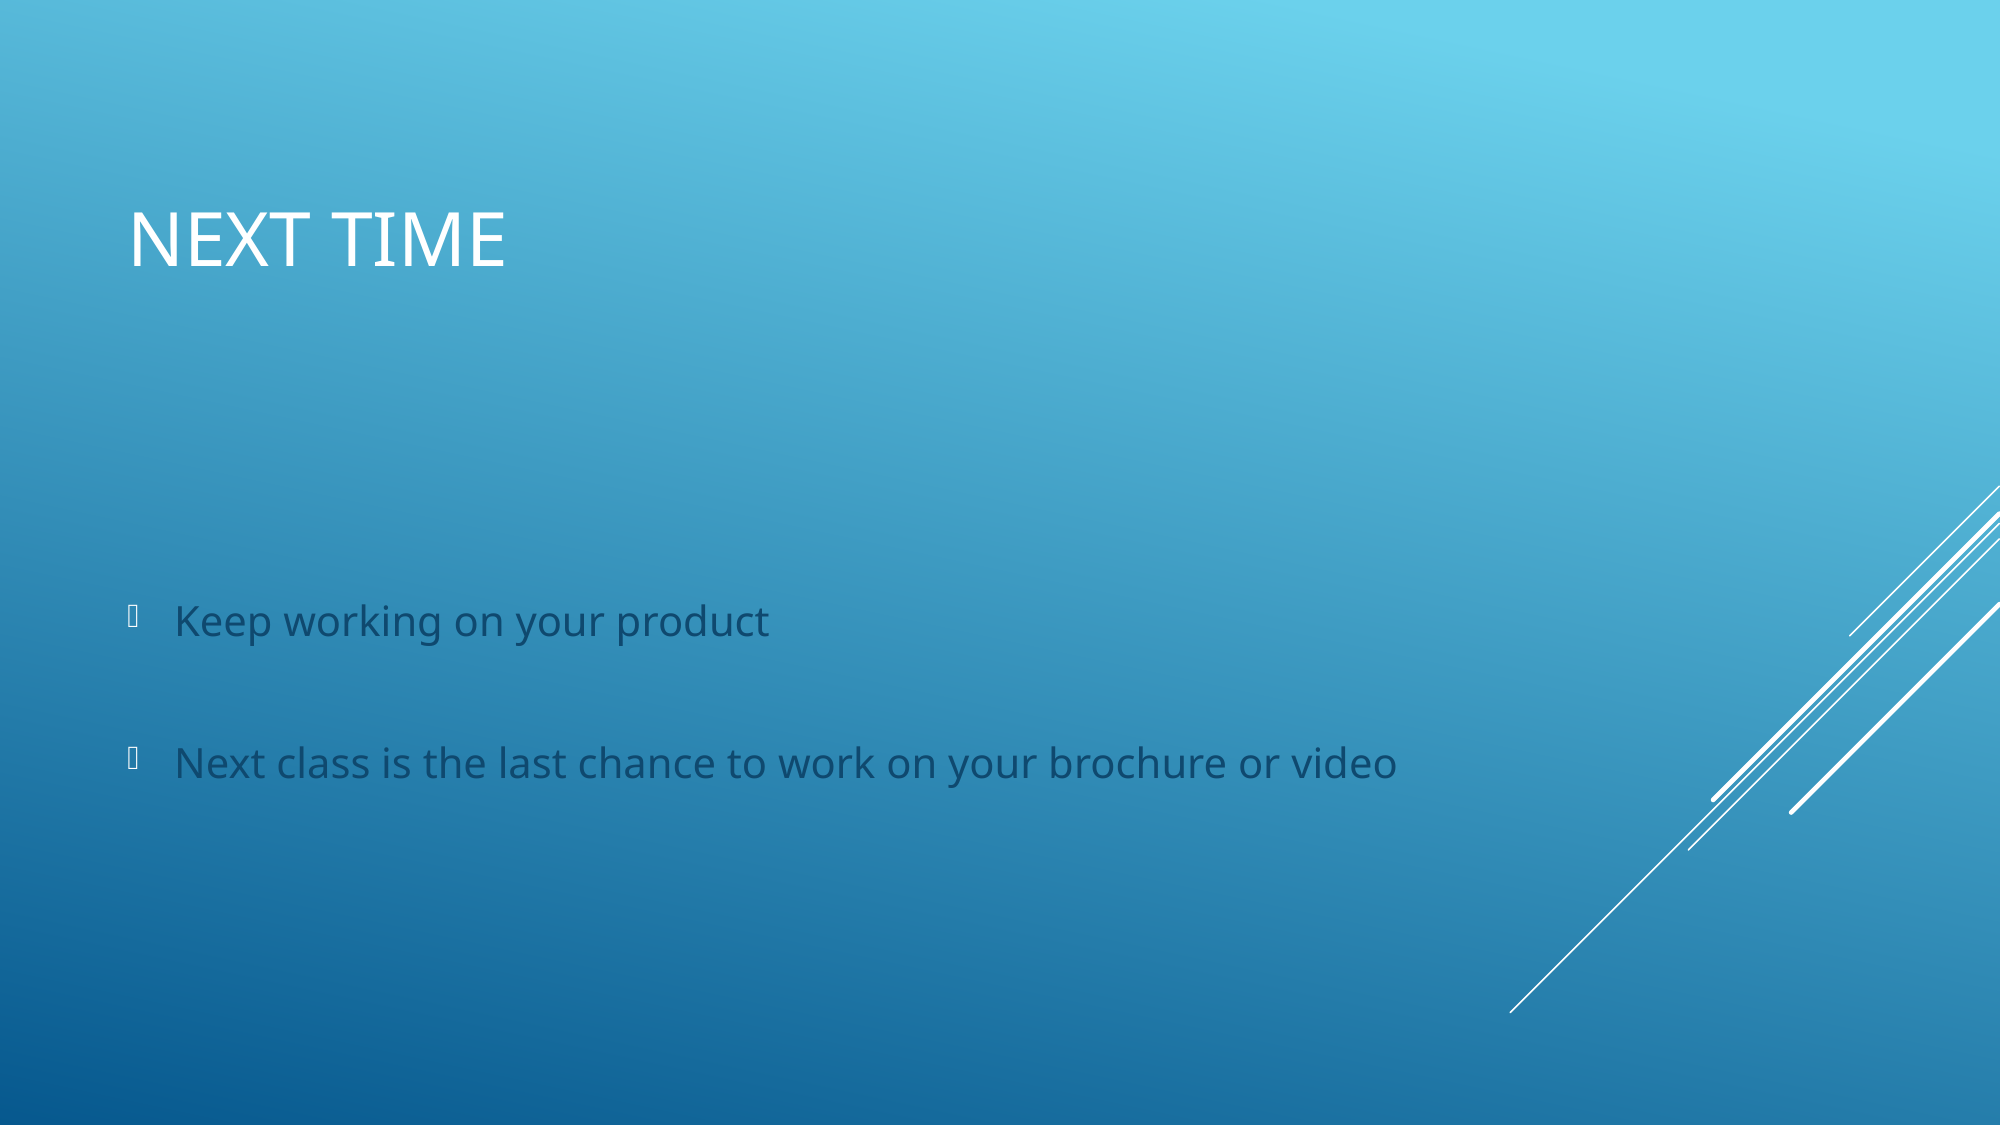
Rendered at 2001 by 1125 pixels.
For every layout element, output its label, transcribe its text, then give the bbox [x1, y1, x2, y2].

list Keep working on your product Next class is the last chance to work on your brochure or video [112, 429, 1513, 1023]
title Next time [112, 112, 1513, 360]
